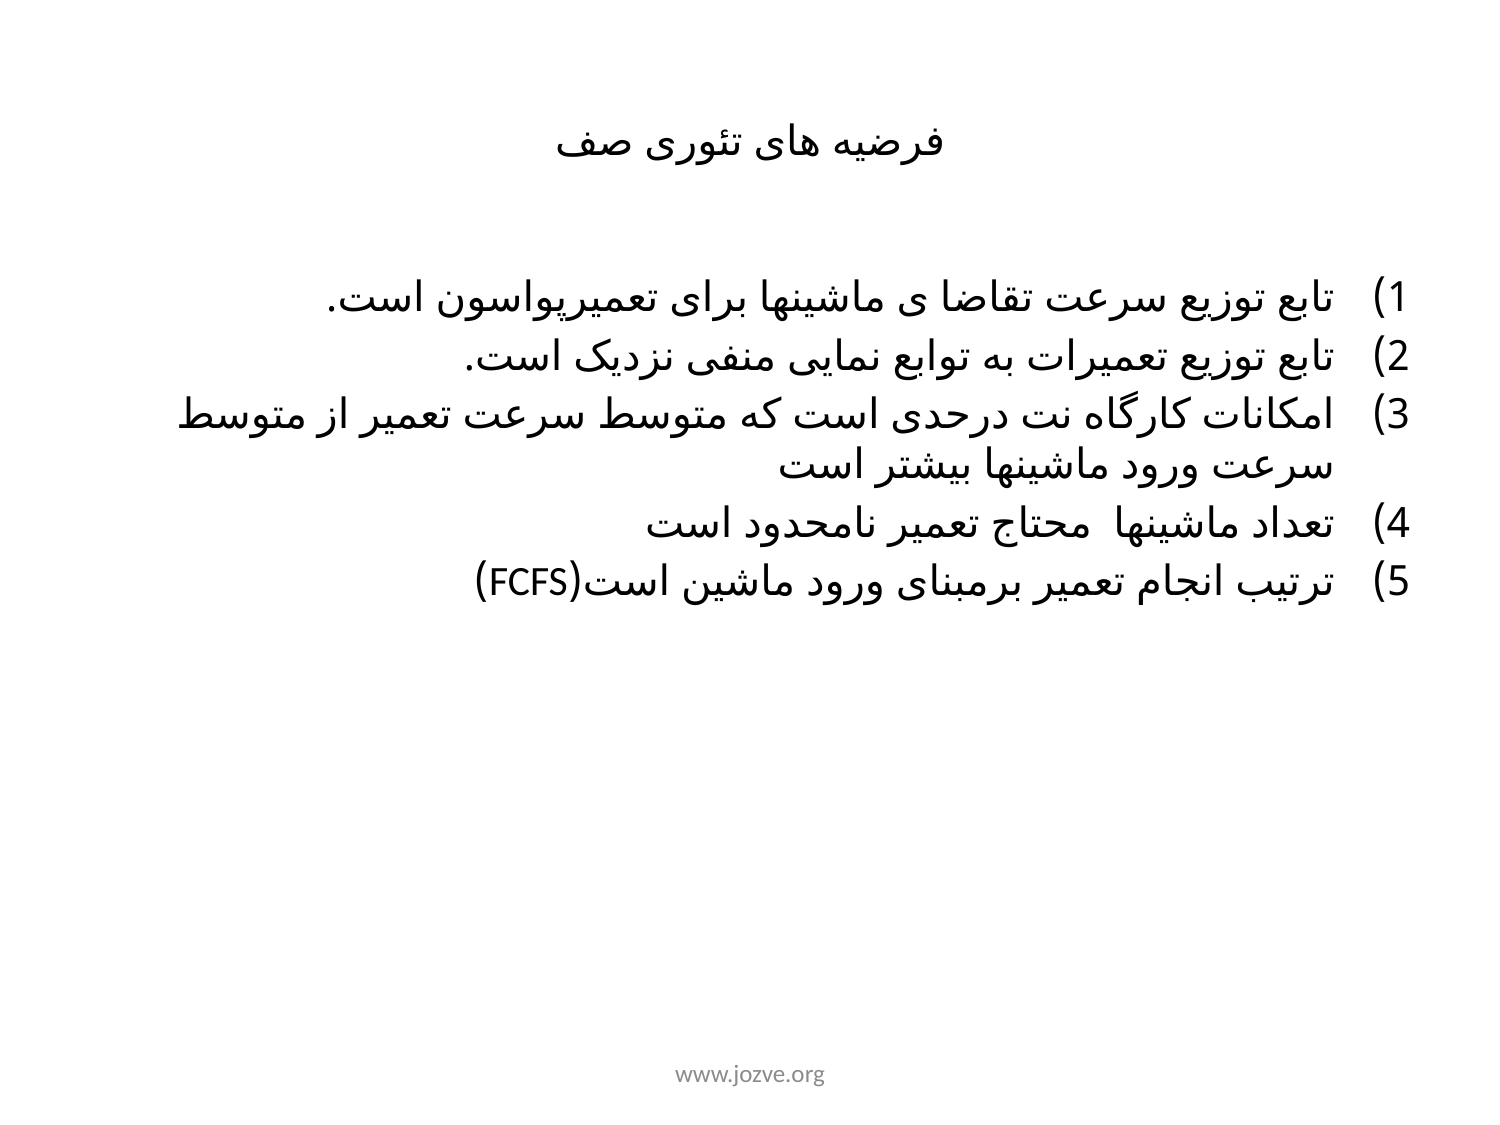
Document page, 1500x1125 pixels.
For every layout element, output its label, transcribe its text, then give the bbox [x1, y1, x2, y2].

title فرضیه های تئوری صف [75, 45, 1425, 233]
list تابع توزیع سرعت تقاضا ی ماشینها برای تعمیرپواسون است. تابع توزیع تعمیرات به توابع نمایی منفی نزدیک است. امکانات کارگاه نت درحدی است که متوسط سرعت تعمیر از متوسط سرعت ورود ماشینها بیشتر است تعداد ماشینها محتاج تعمیر نامحدود است ترتیب انجام تعمیر برمبنای ورود ماشین است(FCFS) [75, 262, 1425, 1005]
footer www.jozve.org [512, 1042, 988, 1103]
